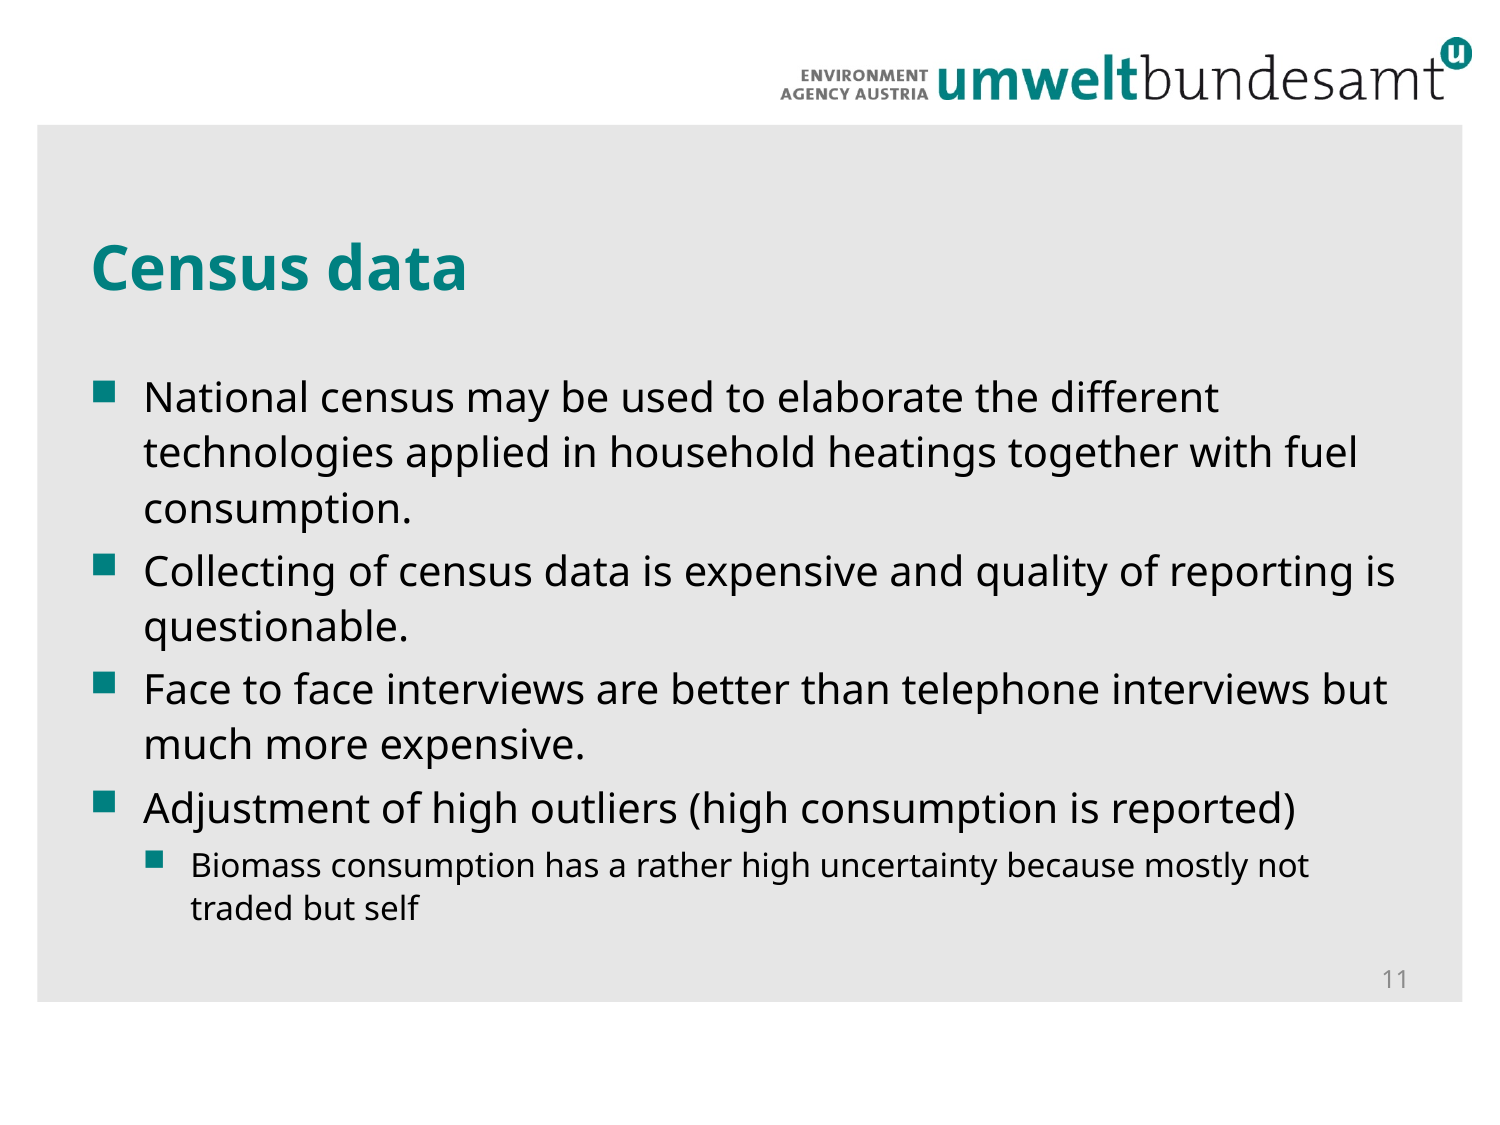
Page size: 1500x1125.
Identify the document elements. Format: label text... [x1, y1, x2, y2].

slide_number 11 [1074, 961, 1425, 1002]
list National census may be used to elaborate the different technologies applied in household heatings together with fuel consumption. Collecting of census data is expensive and quality of reporting is questionable. Face to face interviews are better than telephone interviews but much more expensive. Adjustment of high outliers (high consumption is reported) Biomass consumption has a rather high uncertainty because mostly not traded but self [75, 358, 1425, 961]
title Census data [75, 171, 1425, 358]
picture [780, 37, 1472, 100]
